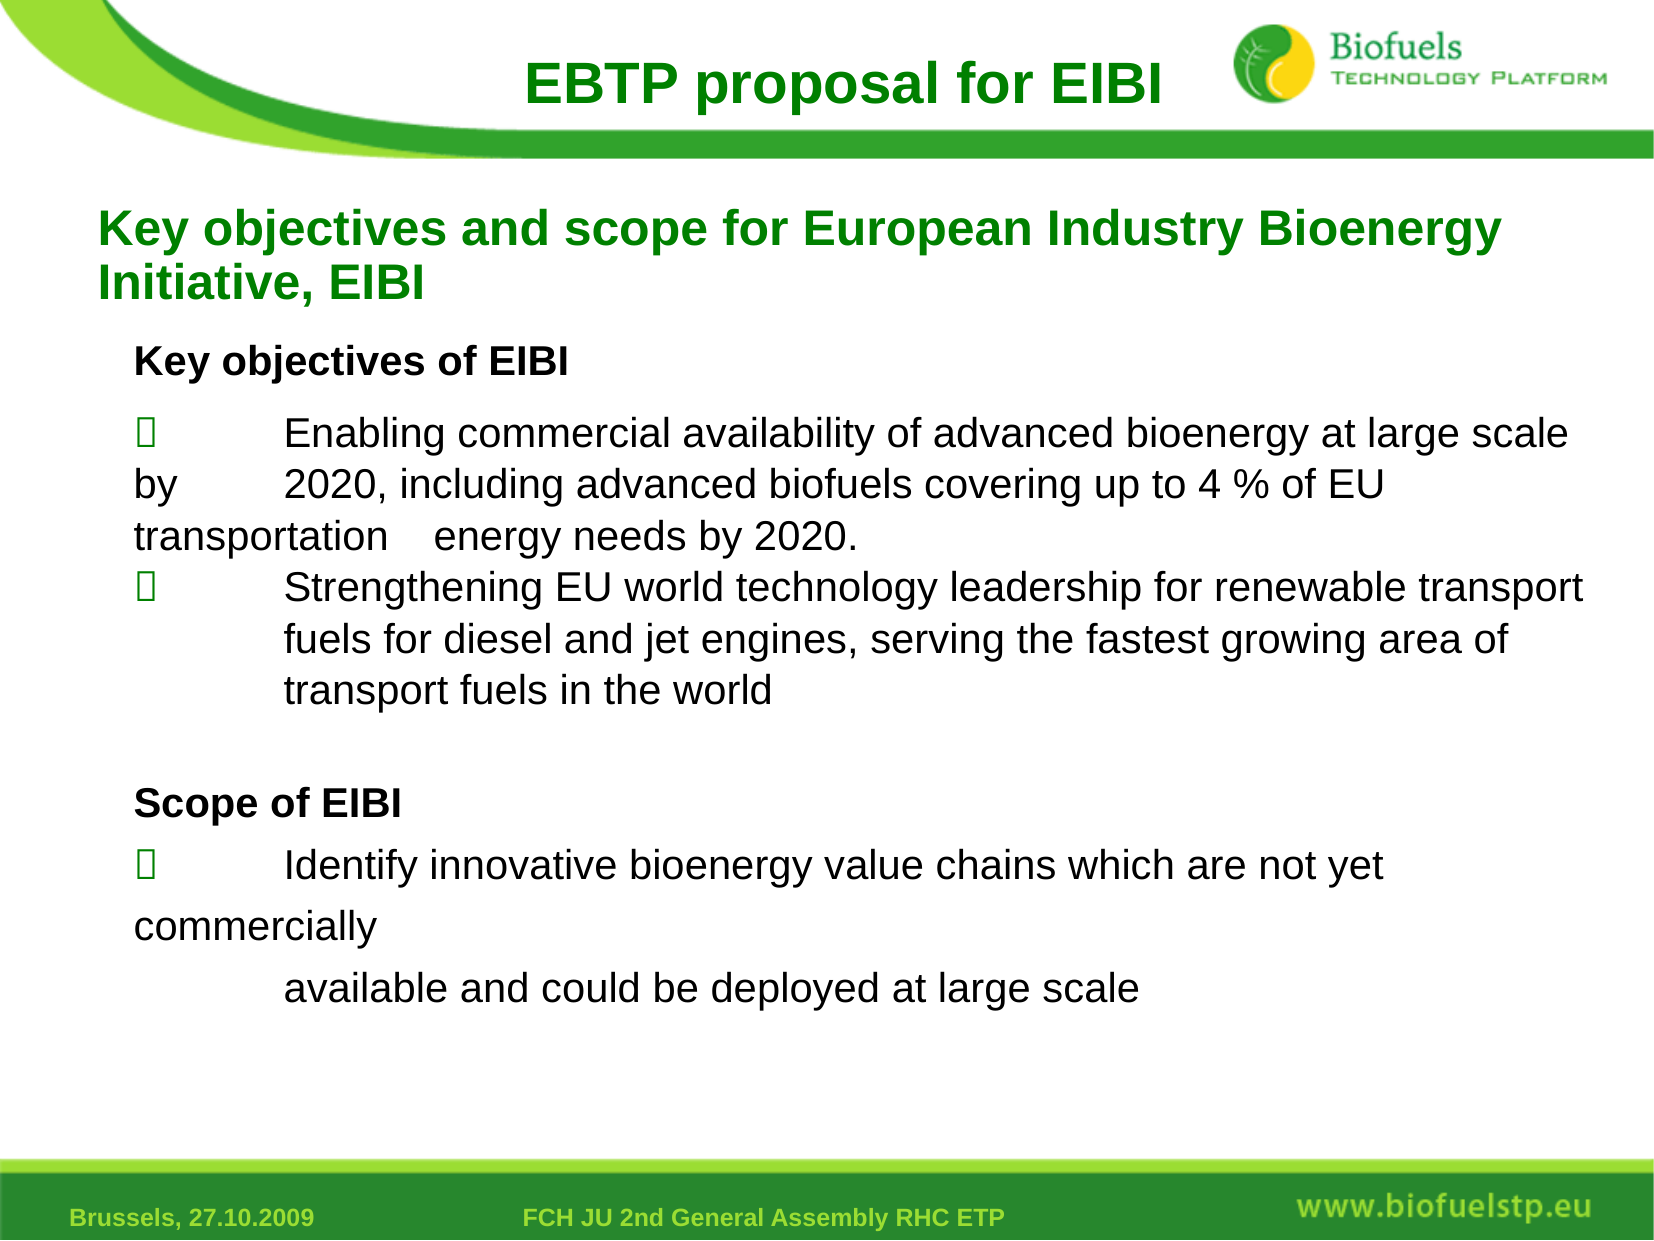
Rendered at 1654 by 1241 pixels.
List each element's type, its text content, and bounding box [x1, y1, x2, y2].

text_box Key objectives of EIBI  Enabling commercial availability of advanced bioenergy at large scale by 2020, including advanced biofuels covering up to 4 % of EU transportation energy needs by 2020.  Strengthening EU world technology leadership for renewable transport fuels for diesel and jet engines, serving the fastest growing area of transport fuels in the world Scope of EIBI  Identify innovative bioenergy value chains which are not yet commercially available and could be deployed at large scale [118, 324, 1607, 1019]
text_box Key objectives and scope for European Industry Bioenergy Initiative, EIBI [82, 194, 1595, 318]
text_box EBTP proposal for EIBI [460, 0, 1228, 98]
picture [0, 0, 1654, 1240]
